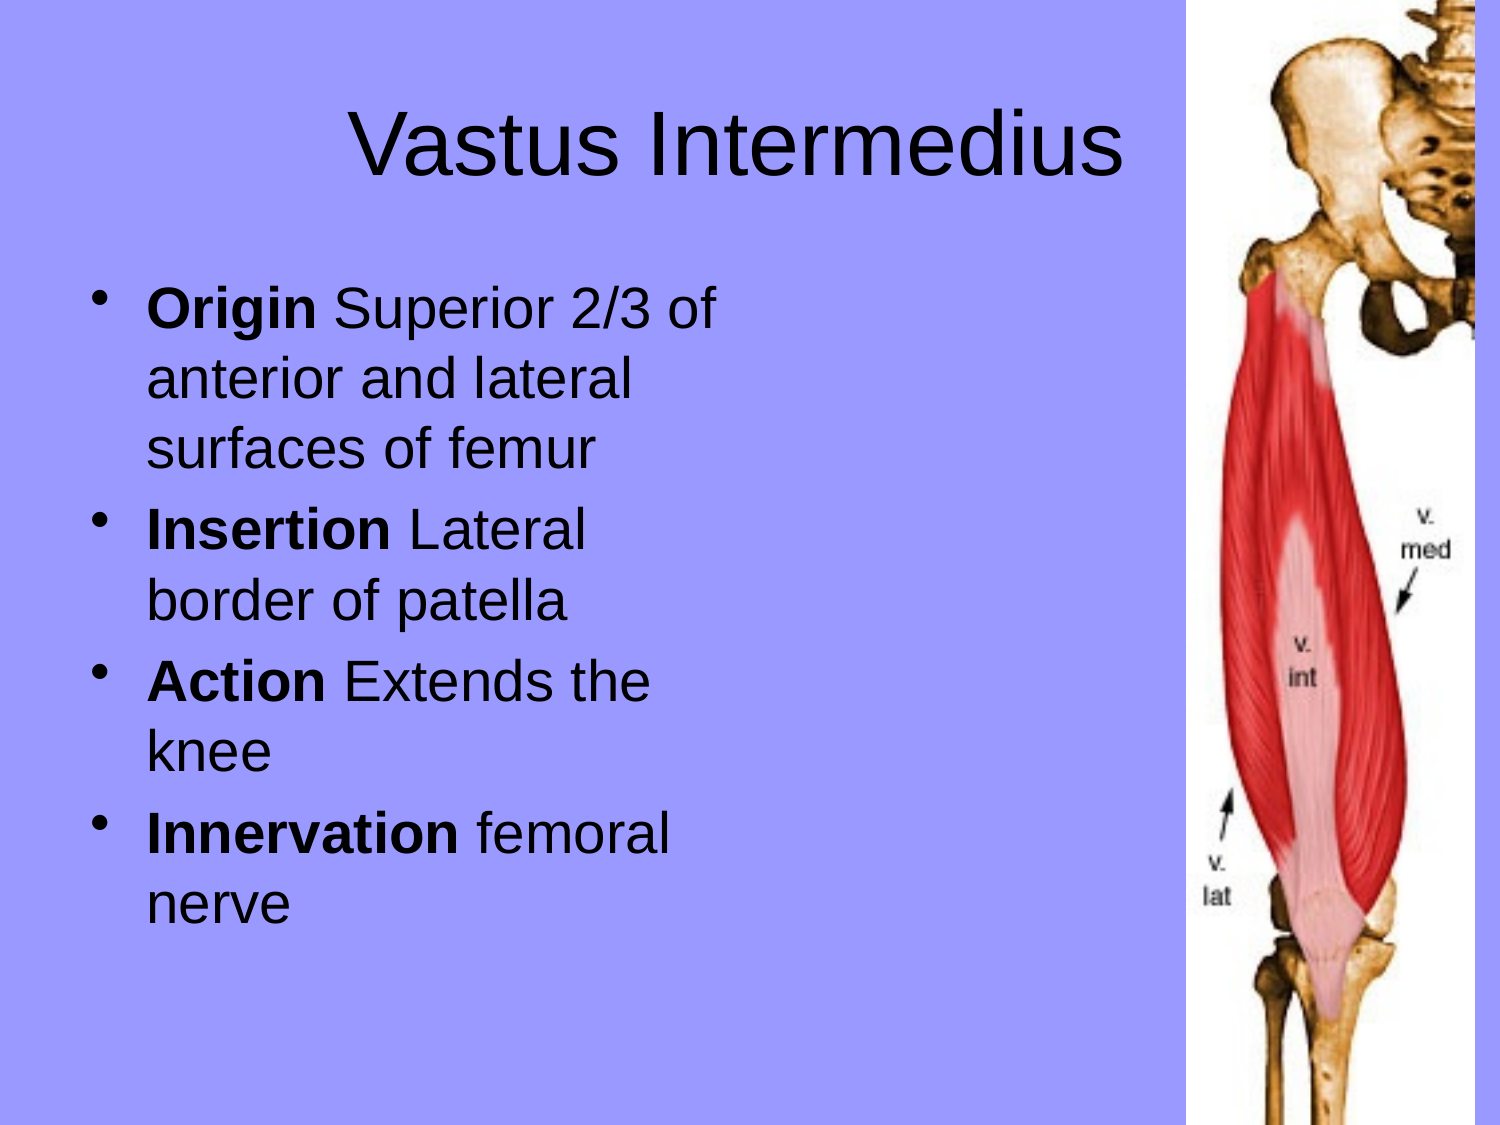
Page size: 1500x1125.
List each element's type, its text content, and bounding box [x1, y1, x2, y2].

title Vastus Intermedius [75, 45, 1181, 233]
picture [1186, 0, 1475, 1125]
list Origin Superior 2/3 of anterior and lateral surfaces of femur Insertion Lateral border of patella Action Extends the knee Innervation femoral nerve [75, 262, 738, 1005]
